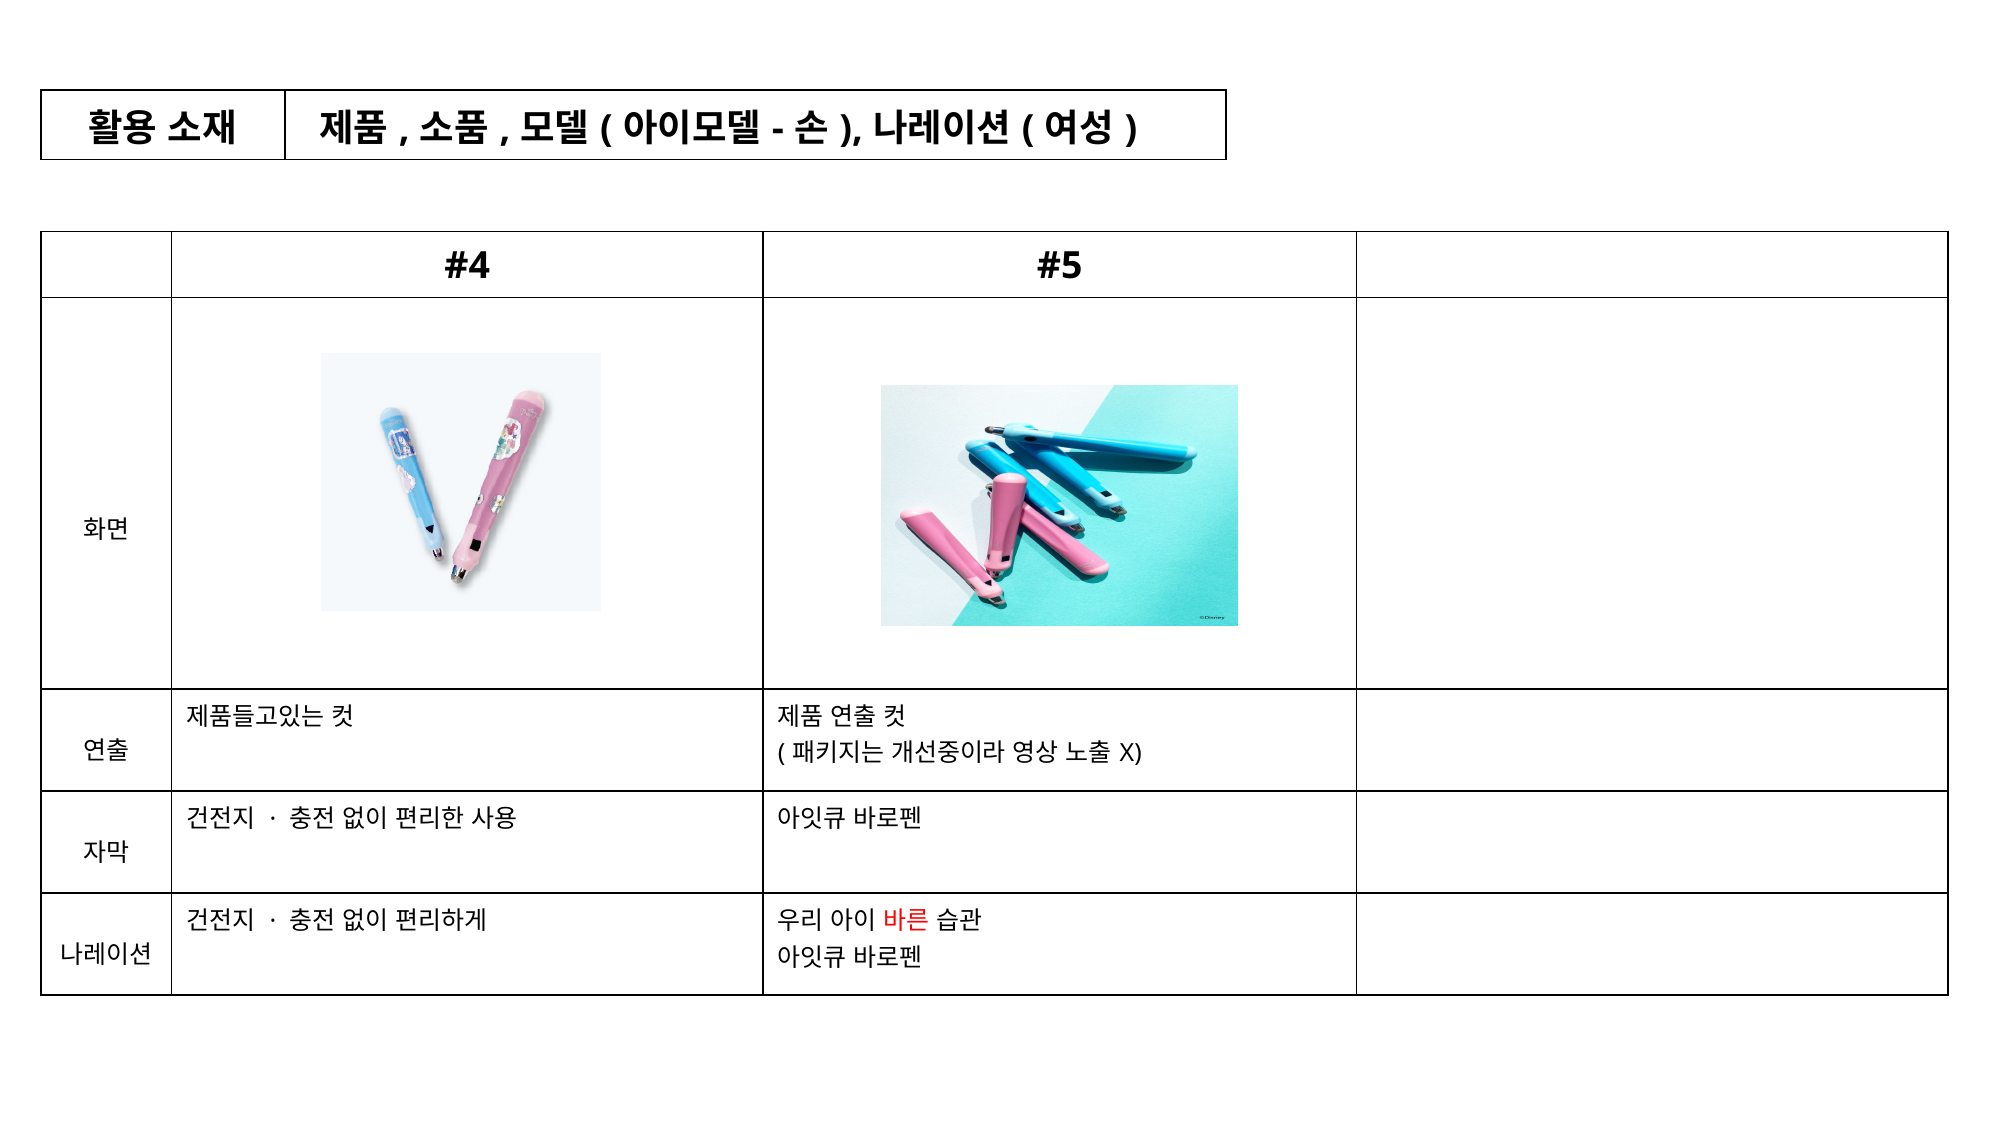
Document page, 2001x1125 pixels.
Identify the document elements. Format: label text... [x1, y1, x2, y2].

table_cell 건전지 · 충전 없이 편리하게 [172, 894, 762, 994]
table_header [1357, 232, 1947, 297]
table_cell 아잇큐 바로펜 [764, 792, 1356, 892]
table_header [42, 232, 171, 297]
picture [881, 385, 1238, 626]
table_cell [1357, 792, 1947, 892]
table_header #4 [172, 232, 762, 297]
table_cell [1357, 690, 1947, 790]
table_cell 화면 [42, 298, 171, 688]
table_cell [764, 298, 1356, 688]
table_header #5 [764, 232, 1356, 297]
table_cell [1357, 894, 1947, 994]
table_cell 제품 연출 컷 (패키지는 개선중이라 영상 노출X) [764, 690, 1356, 790]
table_cell 우리 아이 바른 습관 아잇큐 바로펜 [764, 894, 1356, 994]
table_cell 제품들고있는 컷 [172, 690, 762, 790]
table_cell 연출 [42, 690, 171, 790]
picture [321, 353, 601, 611]
table_cell 자막 [42, 792, 171, 892]
table_header 활용 소재 [42, 91, 284, 159]
table_cell 나레이션 [42, 894, 171, 994]
table_cell [172, 298, 762, 688]
table_cell 건전지 · 충전 없이 편리한 사용 [172, 792, 762, 892]
table_header 제품,소품,모델(아이모델-손),나레이션(여성) [286, 91, 1225, 159]
table_cell [1357, 298, 1947, 688]
